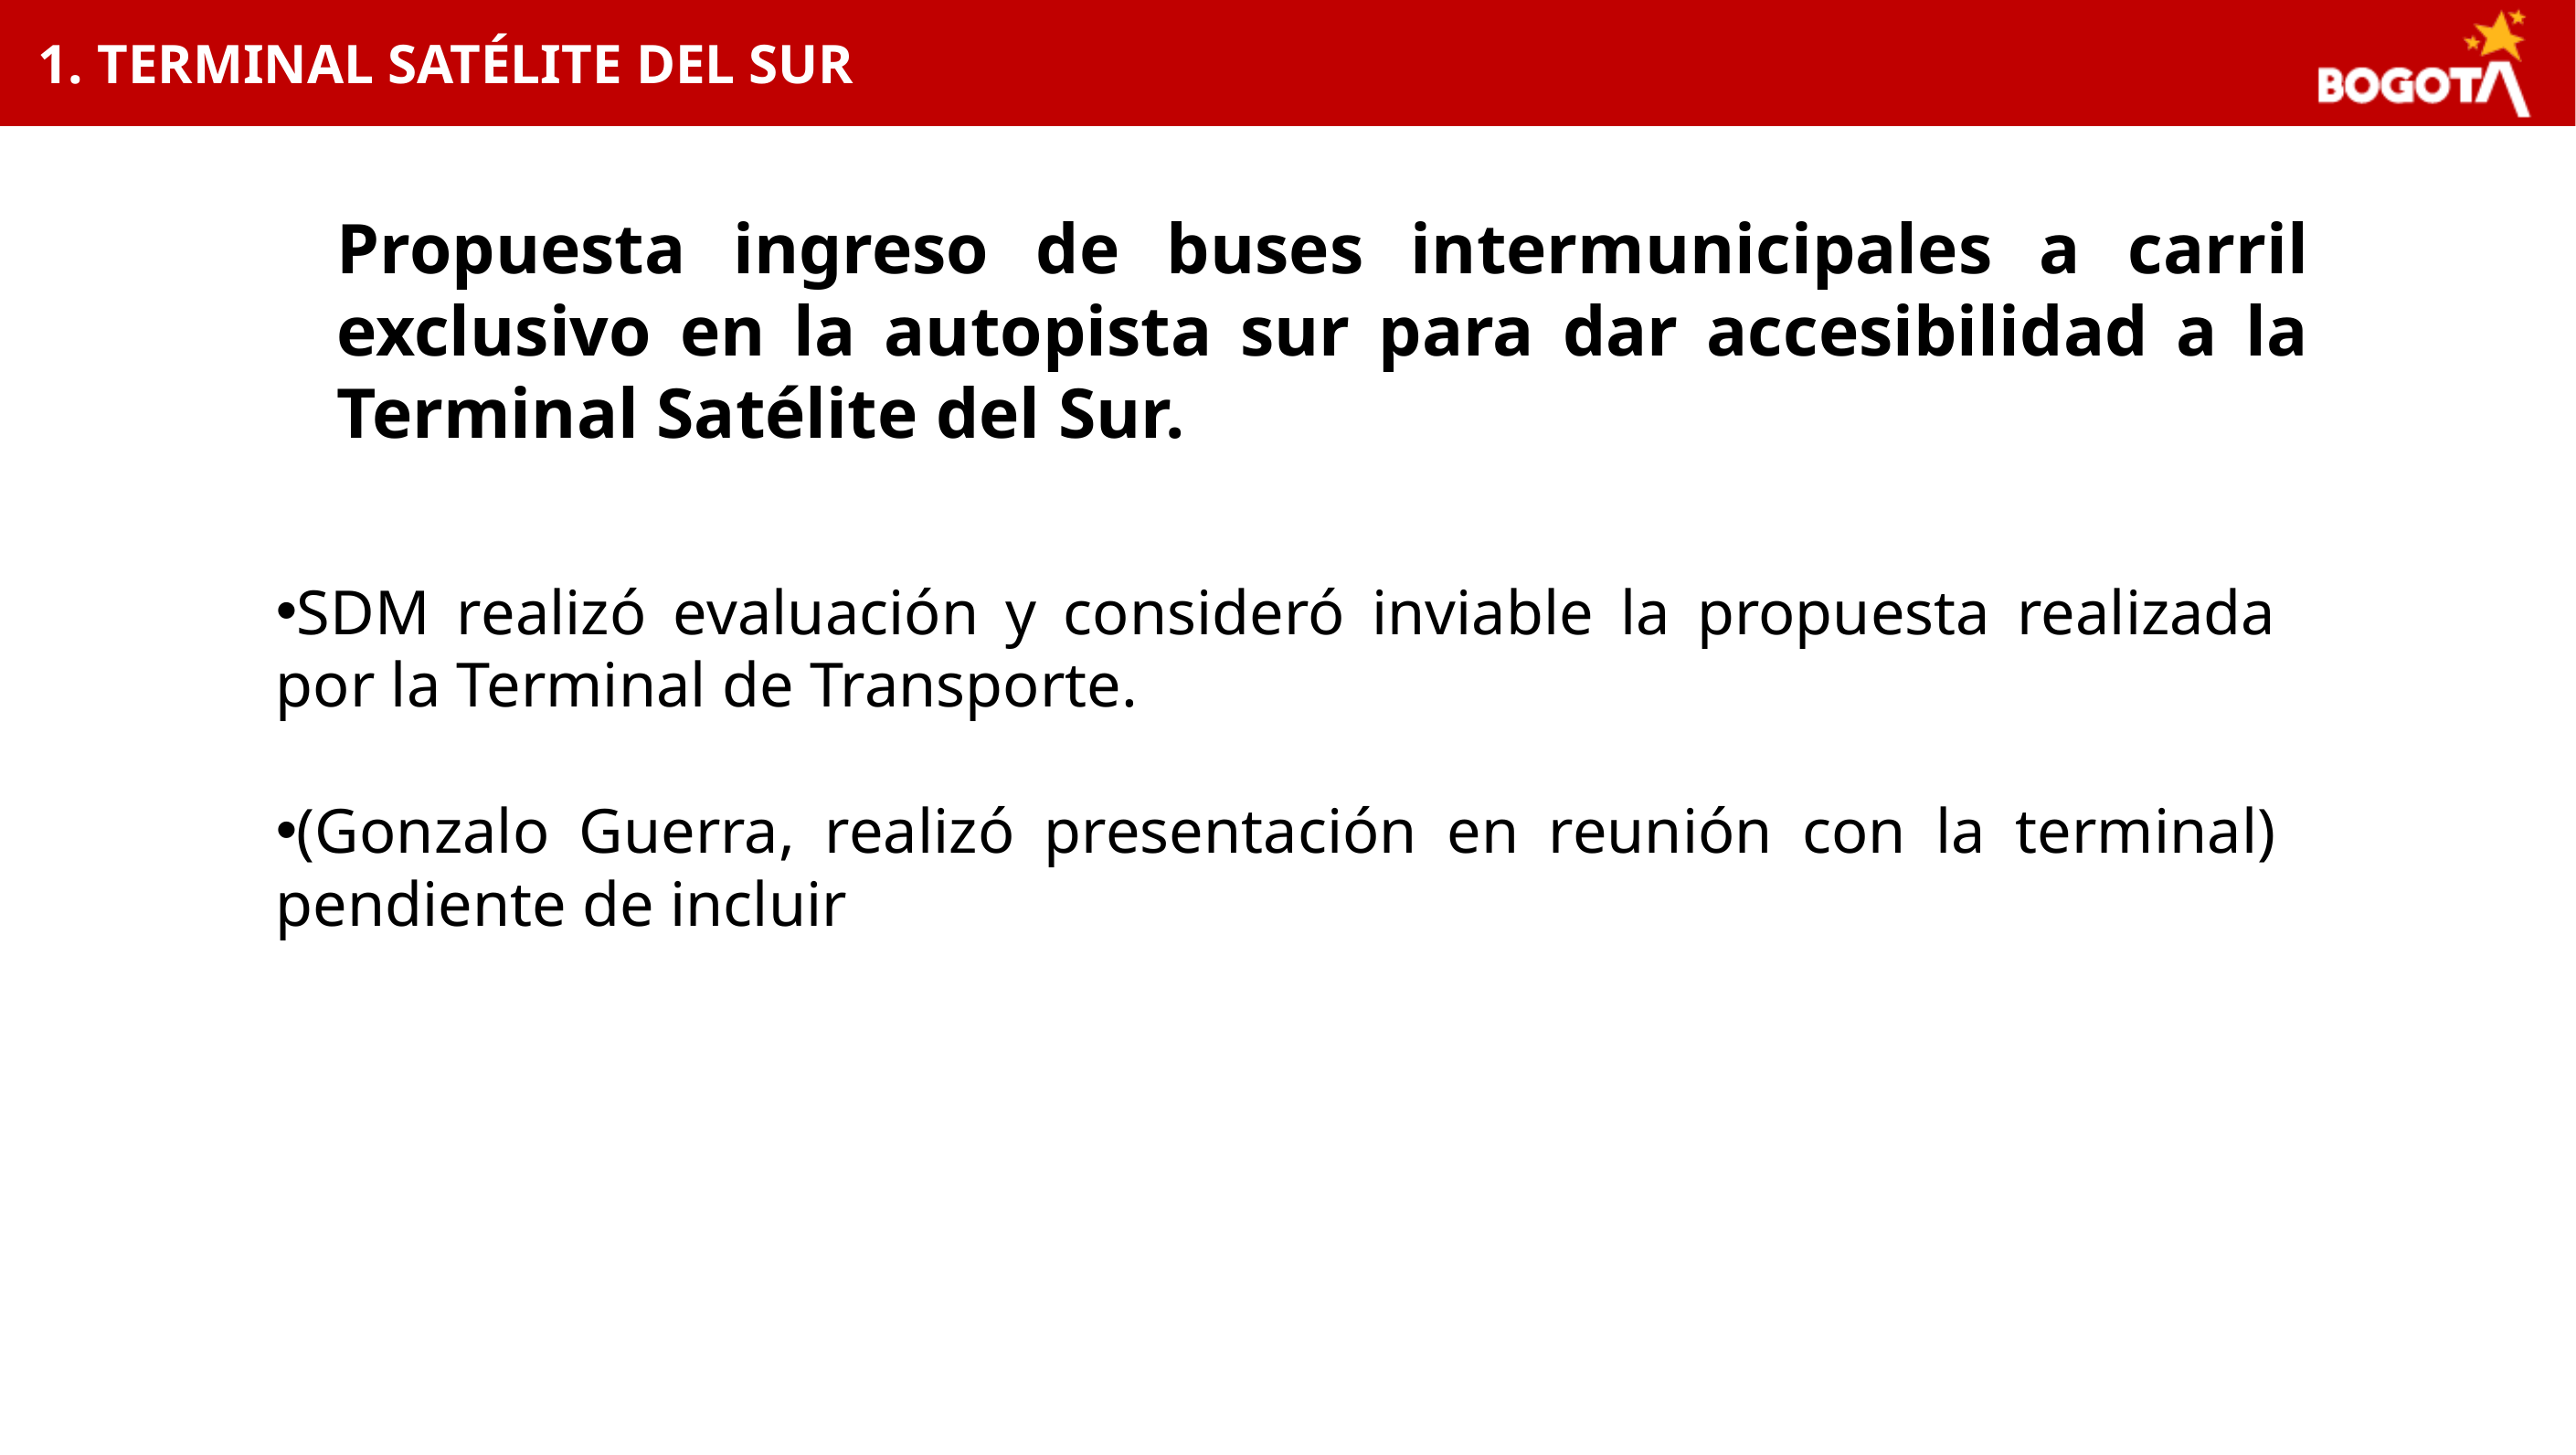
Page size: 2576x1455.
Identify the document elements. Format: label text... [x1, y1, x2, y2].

text_box 1. TERMINAL SATÉLITE DEL SUR [24, 24, 2140, 101]
text_box Propuesta ingreso de buses intermunicipales a carril exclusivo en la autopista sur para dar accesibilidad a la Terminal Satélite del Sur. [207, 197, 2324, 459]
picture [2302, 0, 2543, 144]
text_box SDM realizó evaluación y consideró inviable la propuesta realizada por la Terminal de Transporte. (Gonzalo Guerra, realizó presentación en reunión con la terminal) pendiente de incluir [262, 567, 2292, 1092]
